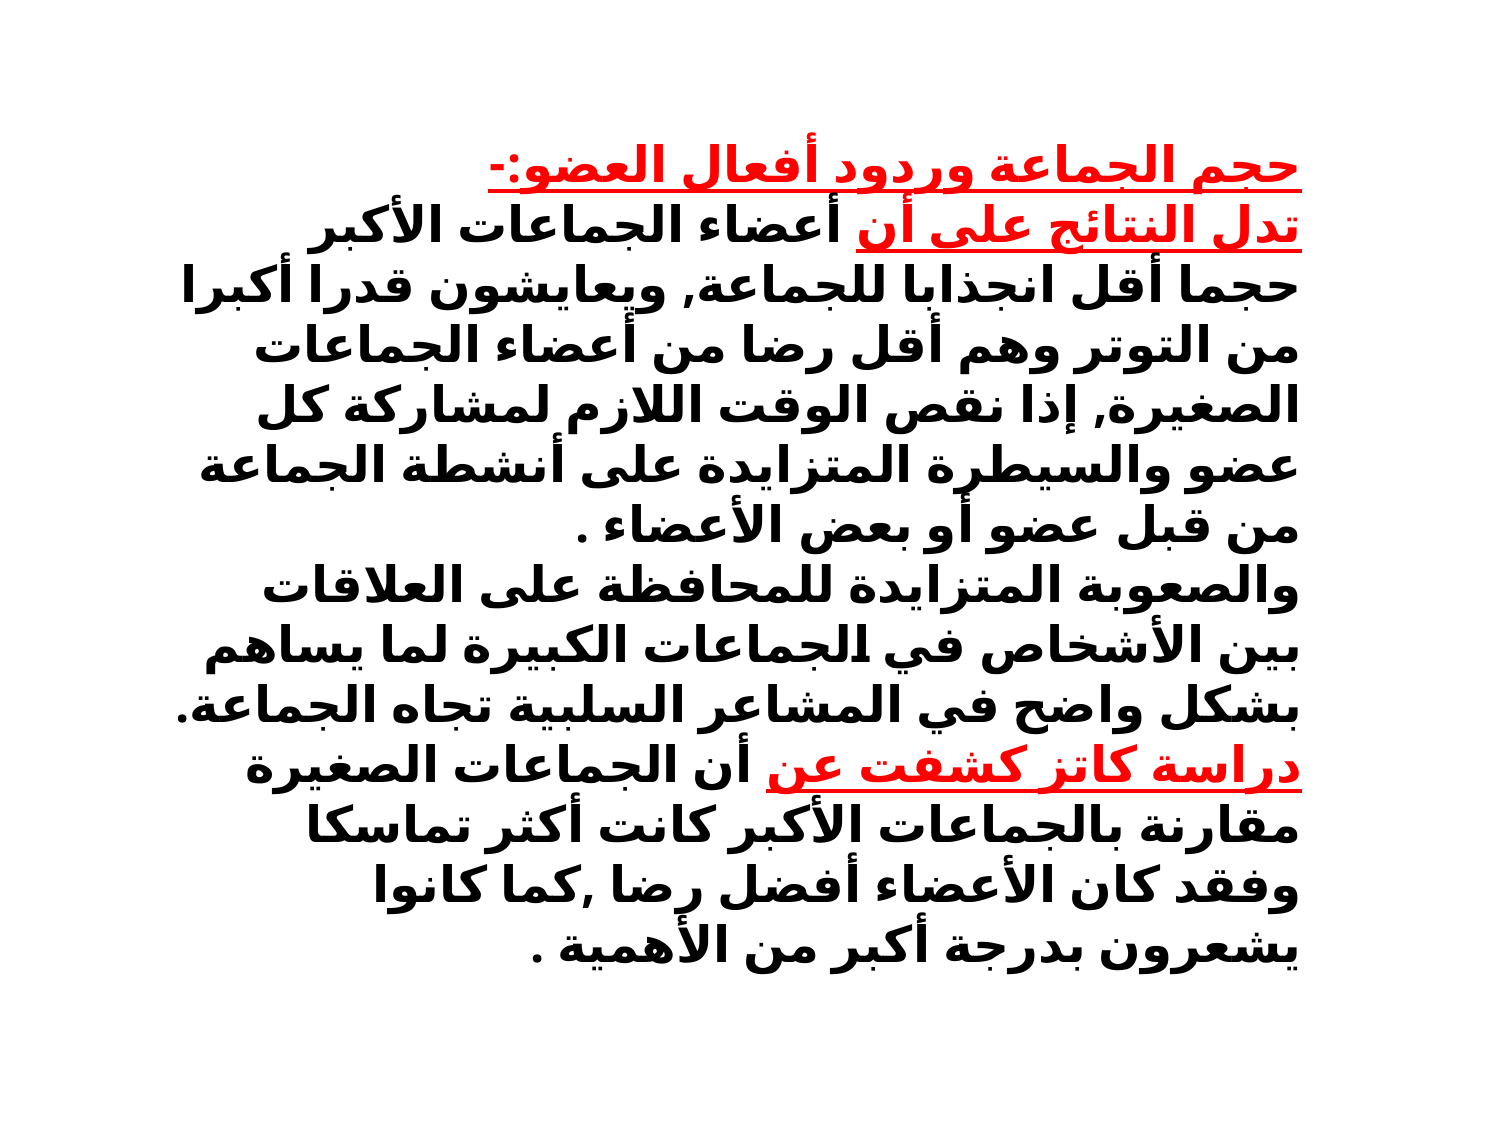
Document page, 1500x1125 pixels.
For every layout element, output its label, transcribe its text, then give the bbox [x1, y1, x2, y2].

text_box حجم الجماعة وردود أفعال العضو:- تدل النتائج على أن أعضاء الجماعات الأكبر حجما أقل انجذابا للجماعة, ويعايشون قدرا أكبرا من التوتر وهم أقل رضا من أعضاء الجماعات الصغيرة, إذا نقص الوقت اللازم لمشاركة كل عضو والسيطرة المتزايدة على أنشطة الجماعة من قبل عضو أو بعض الأعضاء . والصعوبة المتزايدة للمحافظة على العلاقات بين الأشخاص في الجماعات الكبيرة لما يساهم بشكل واضح في المشاعر السلبية تجاه الجماعة. دراسة كاتز كشفت عن أن الجماعات الصغيرة مقارنة بالجماعات الأكبر كانت أكثر تماسكا وفقد كان الأعضاء أفضل رضا ,كما كانوا يشعرون بدرجة أكبر من الأهمية . [159, 125, 1317, 981]
